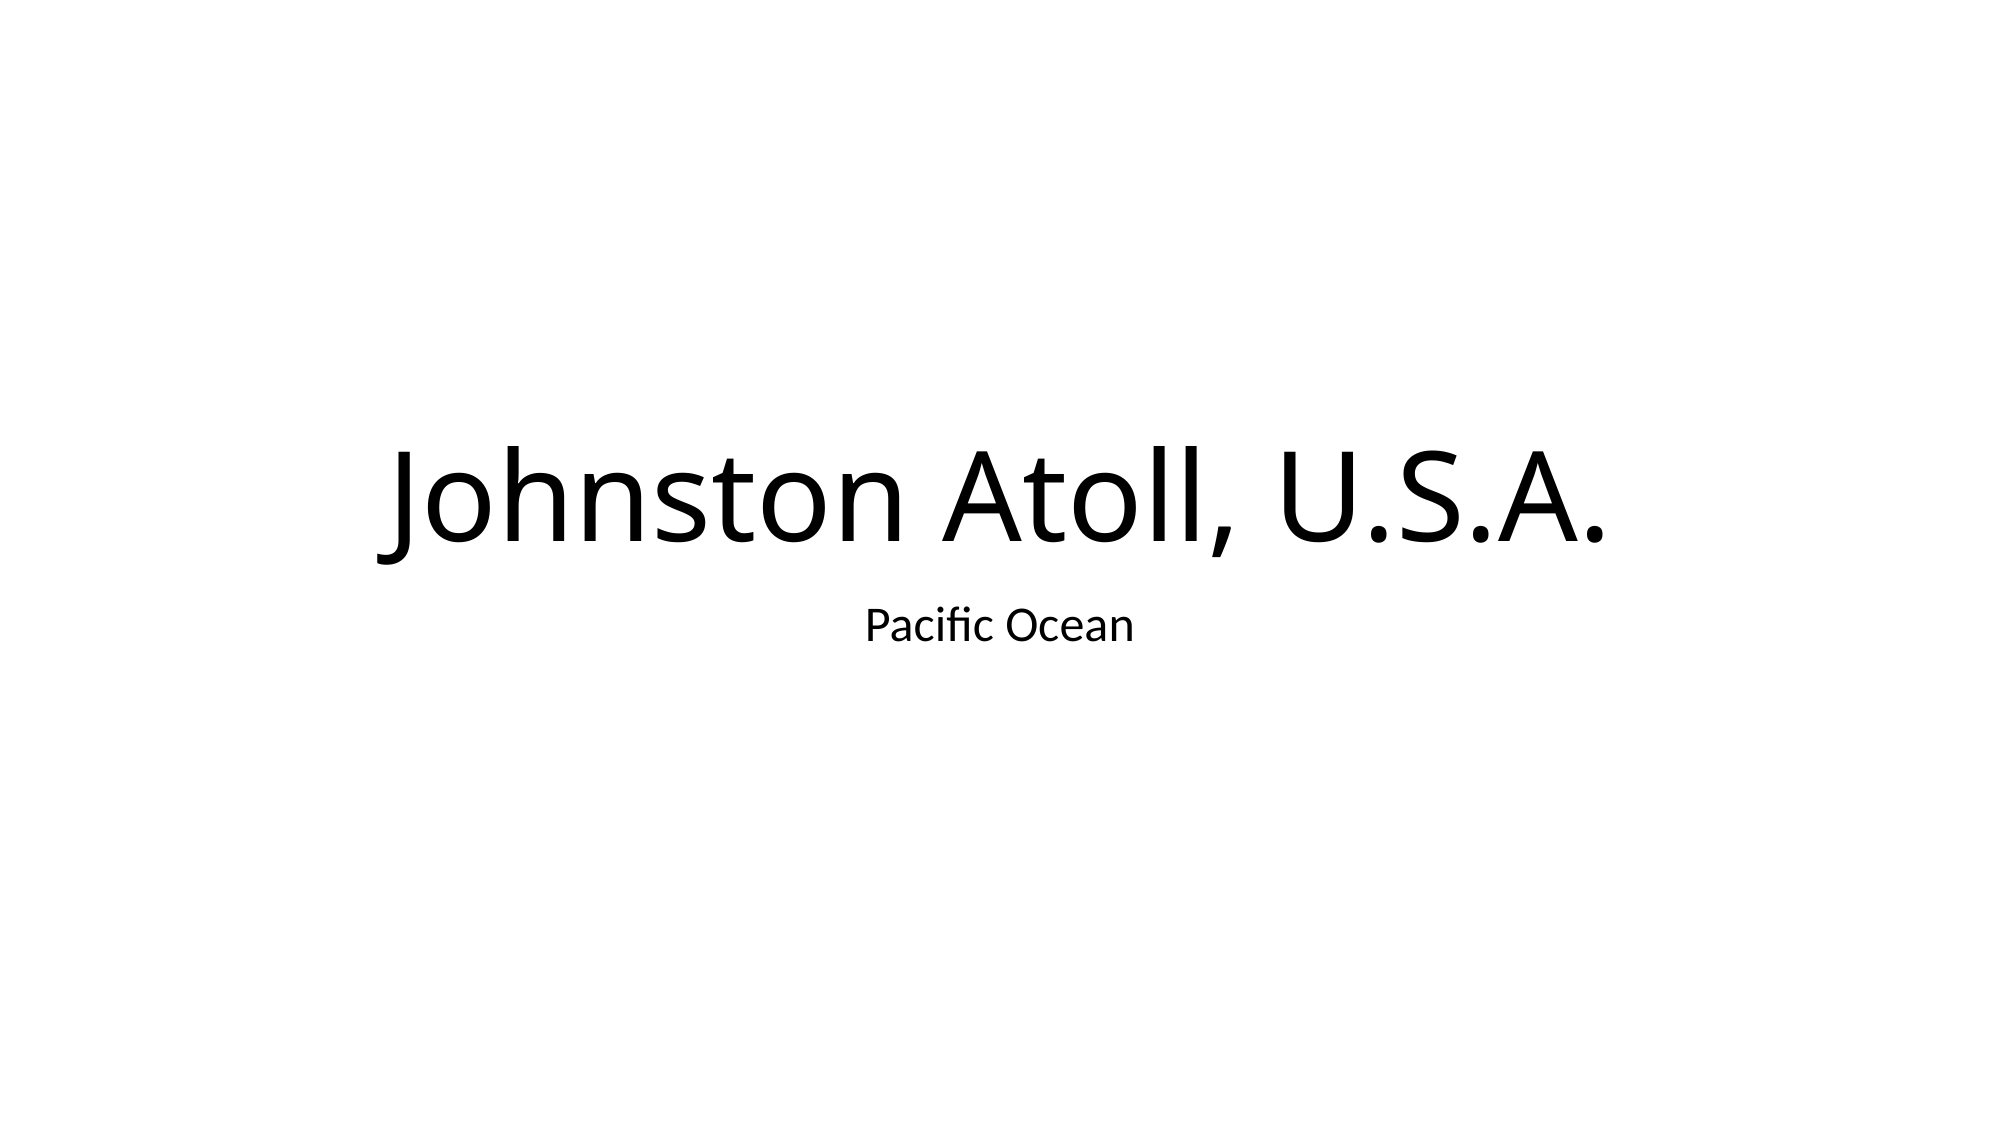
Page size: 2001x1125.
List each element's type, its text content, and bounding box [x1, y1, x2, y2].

subtitle Pacific Ocean [249, 590, 1750, 863]
title Johnston Atoll, U.S.A. [249, 184, 1750, 576]
